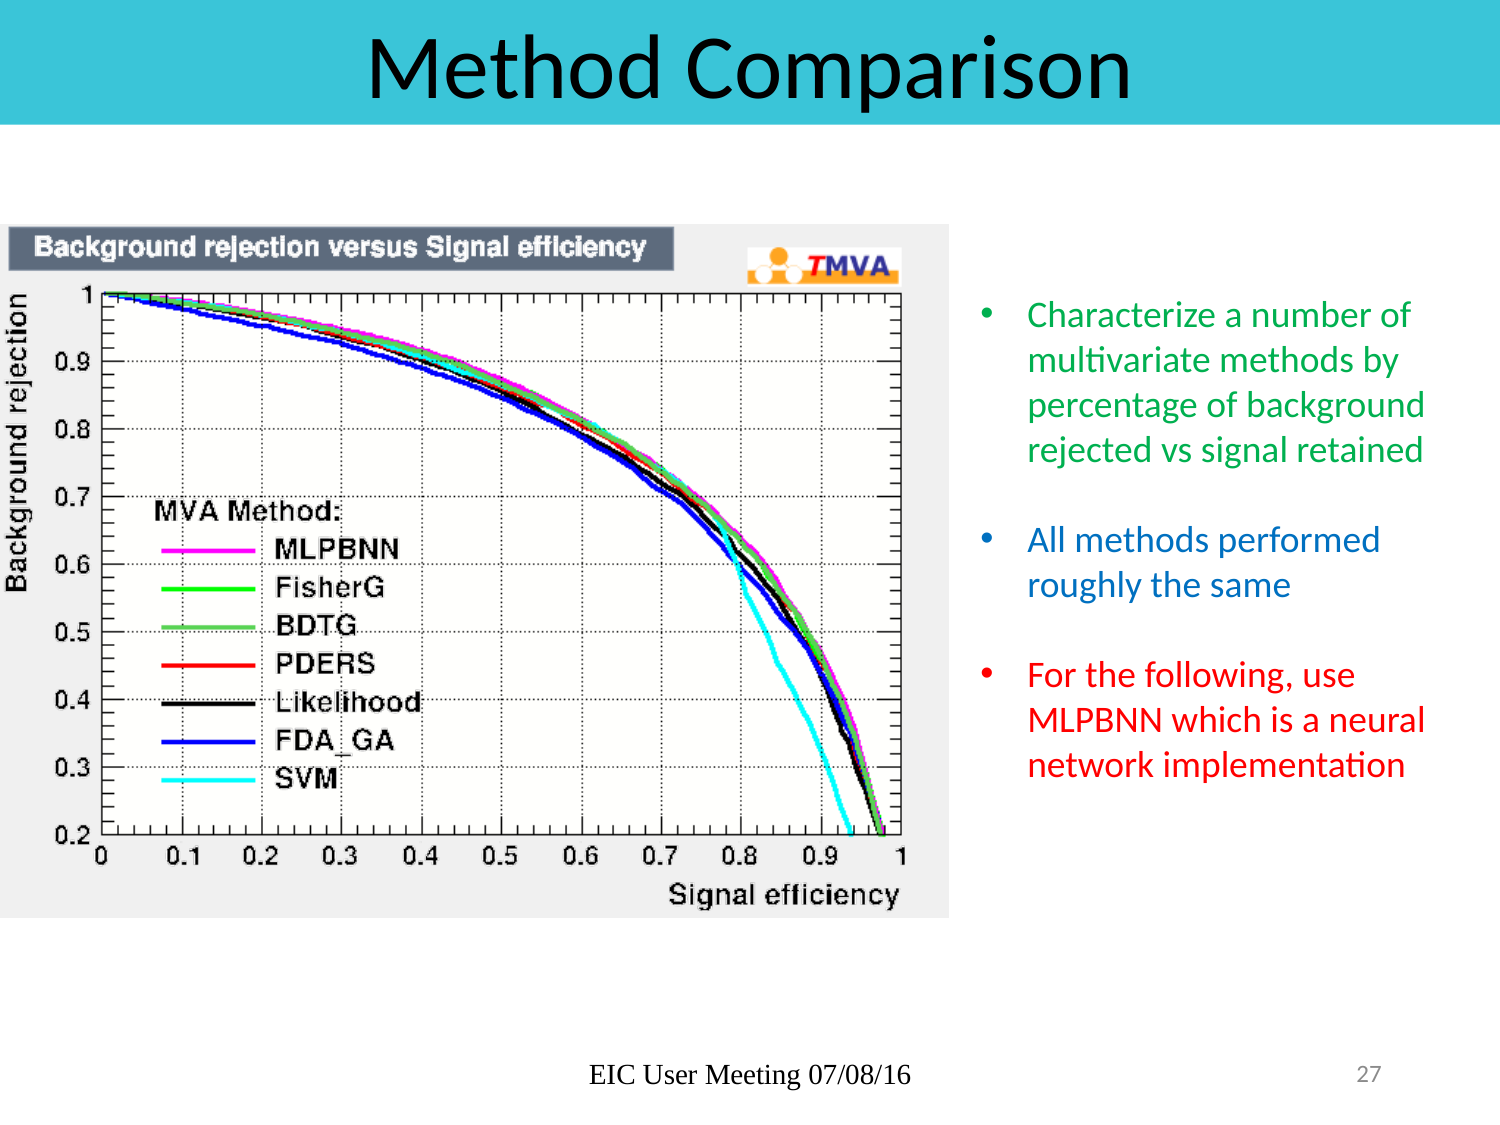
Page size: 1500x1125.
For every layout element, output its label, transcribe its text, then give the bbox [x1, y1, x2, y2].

picture [0, 224, 949, 918]
footer EIC User Meeting 07/08/16 [496, 1042, 1004, 1103]
slide_number 27 [1059, 1042, 1397, 1103]
text_box Characterize a number of multivariate methods by percentage of background rejected vs signal retained All methods performed roughly the same For the following, use MLPBNN which is a neural network implementation [965, 282, 1500, 793]
text_box Method Comparison [0, 0, 1500, 125]
